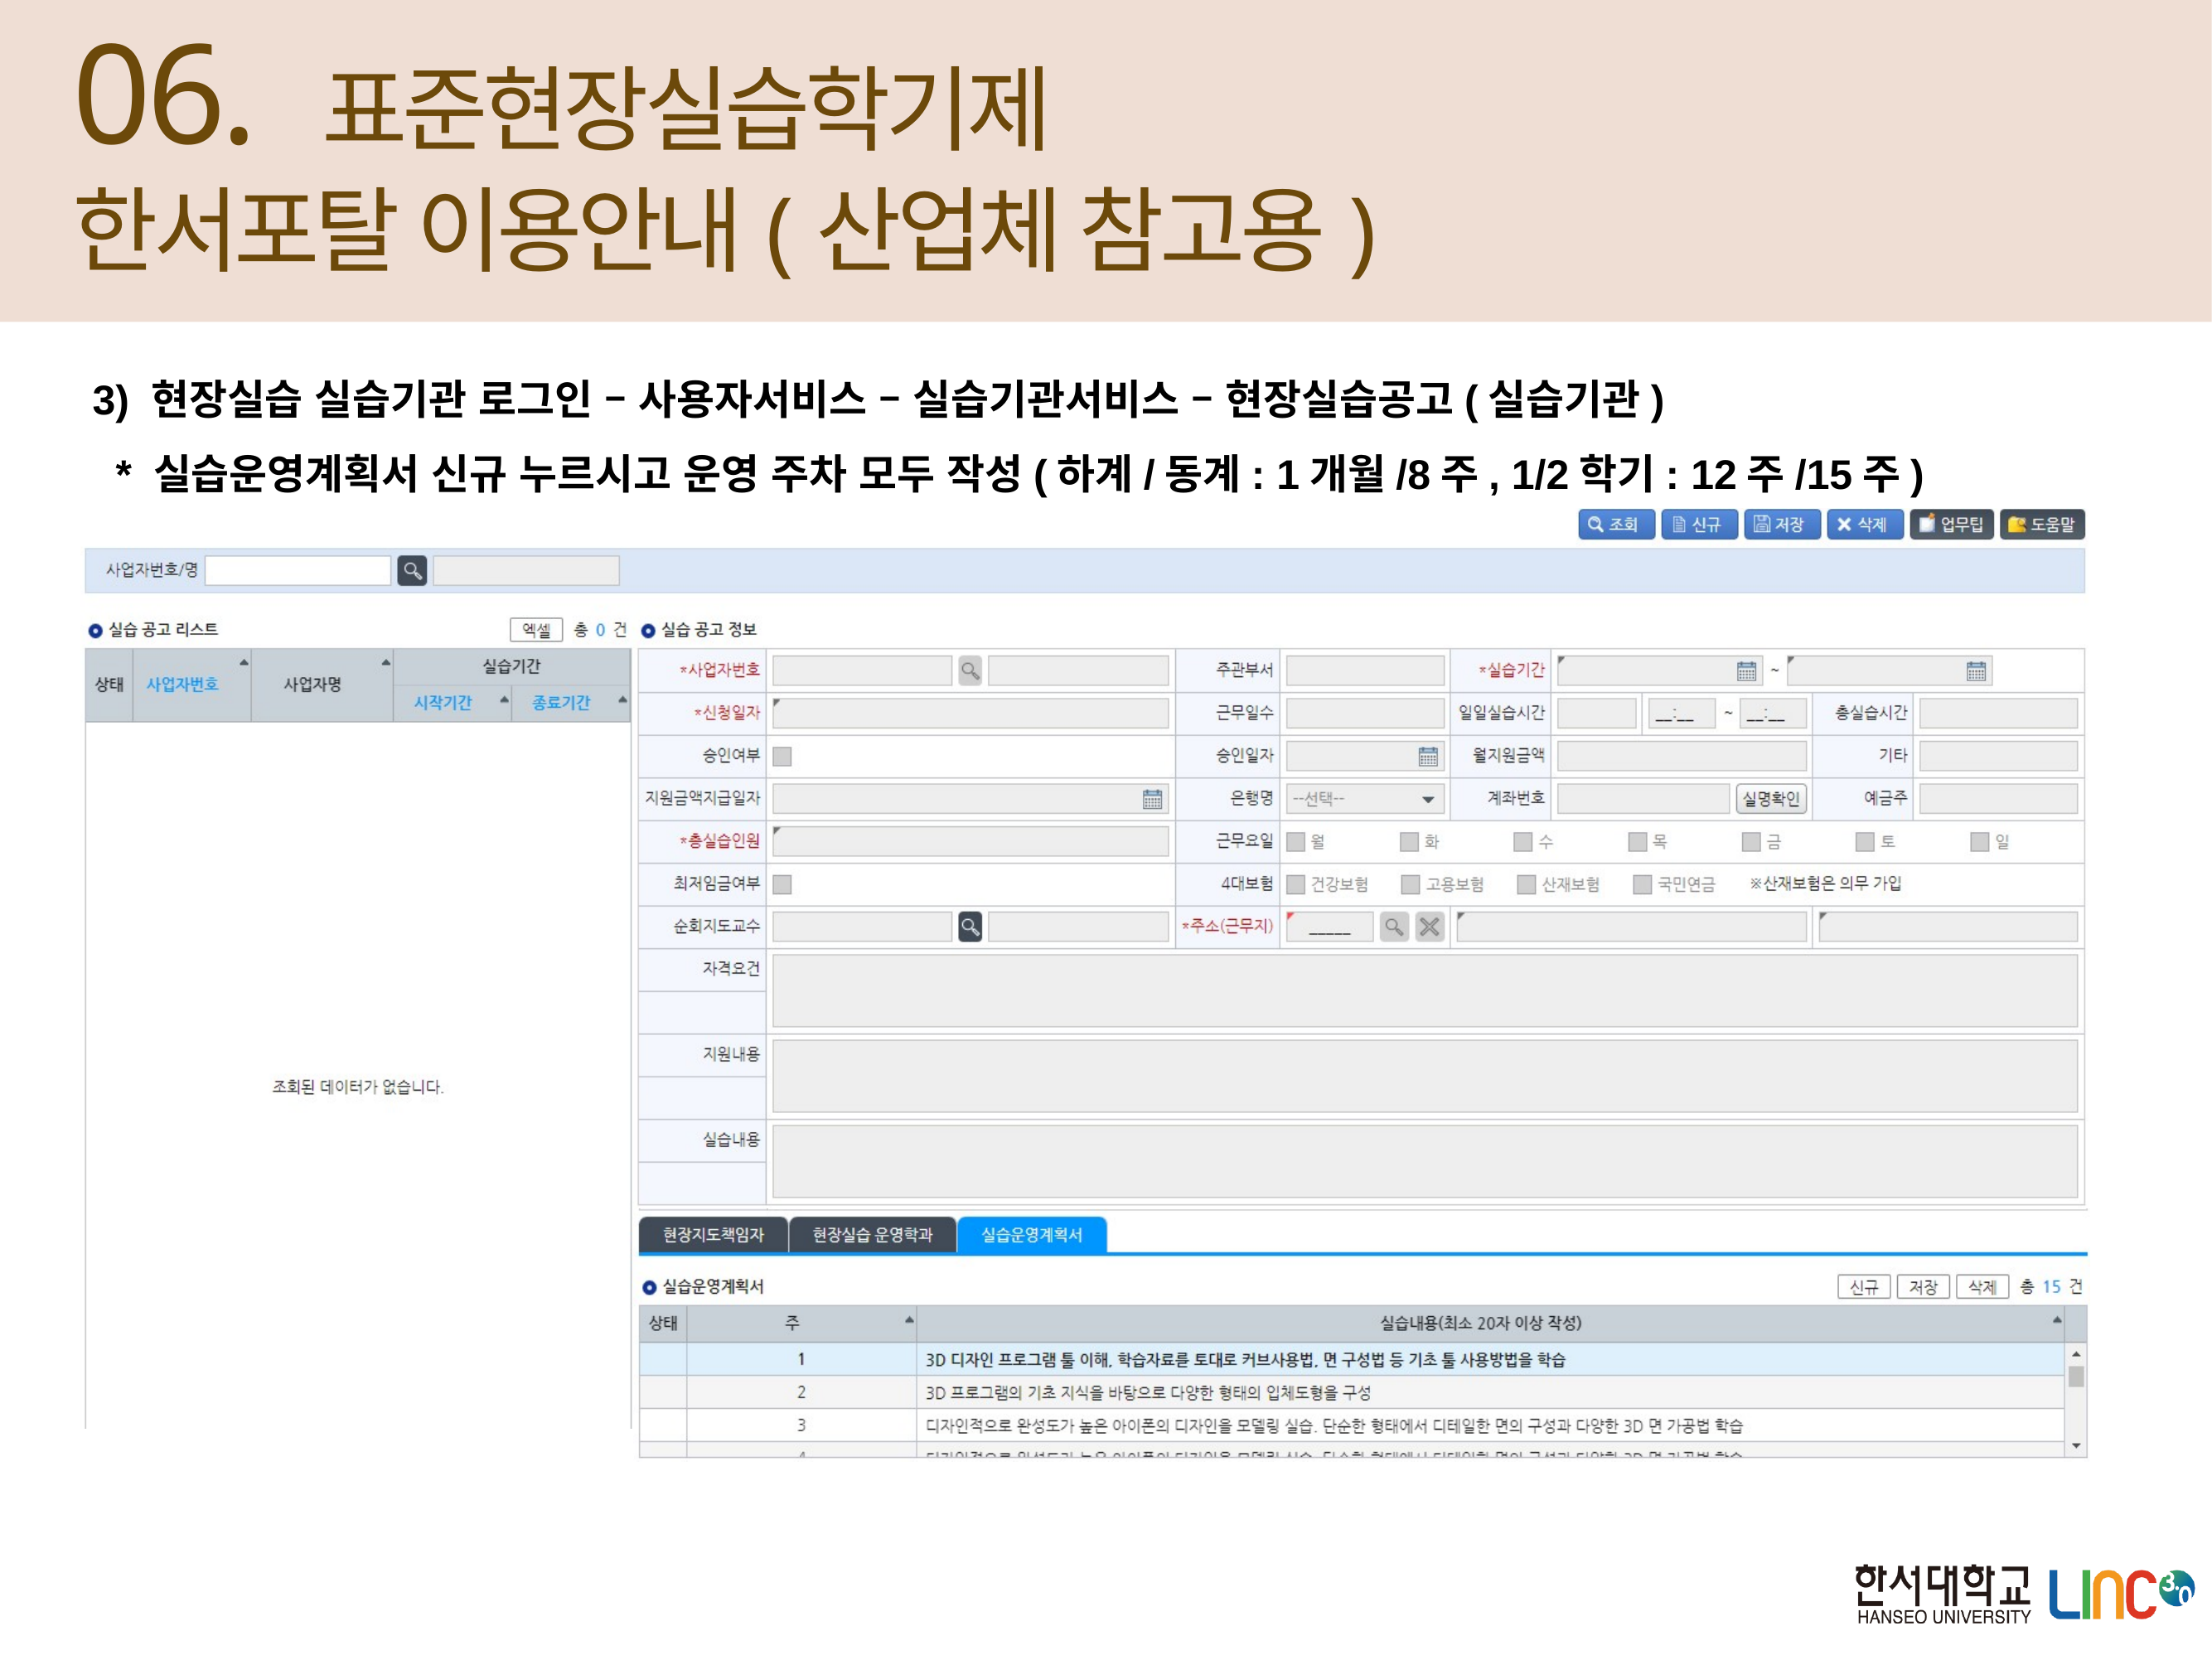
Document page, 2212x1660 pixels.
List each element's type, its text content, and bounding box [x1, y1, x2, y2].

text_box [0, 0, 2212, 324]
picture [1845, 1547, 2205, 1638]
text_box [80, 508, 2091, 1462]
text_box 3) 현장실습 실습기관 로그인 – 사용자서비스 – 실습기관서비스 – 현장실습공고(실습기관) * 실습운영계획서 신규 누르시고 운영 주차 모두 작성(하계/동계: 1개월/8주, 1/2학기: 12주/15주) [80, 342, 2127, 505]
text_box 06. 표준현장실습학기제 한서포탈 이용안내(산업체 참고용) [61, 0, 2127, 290]
